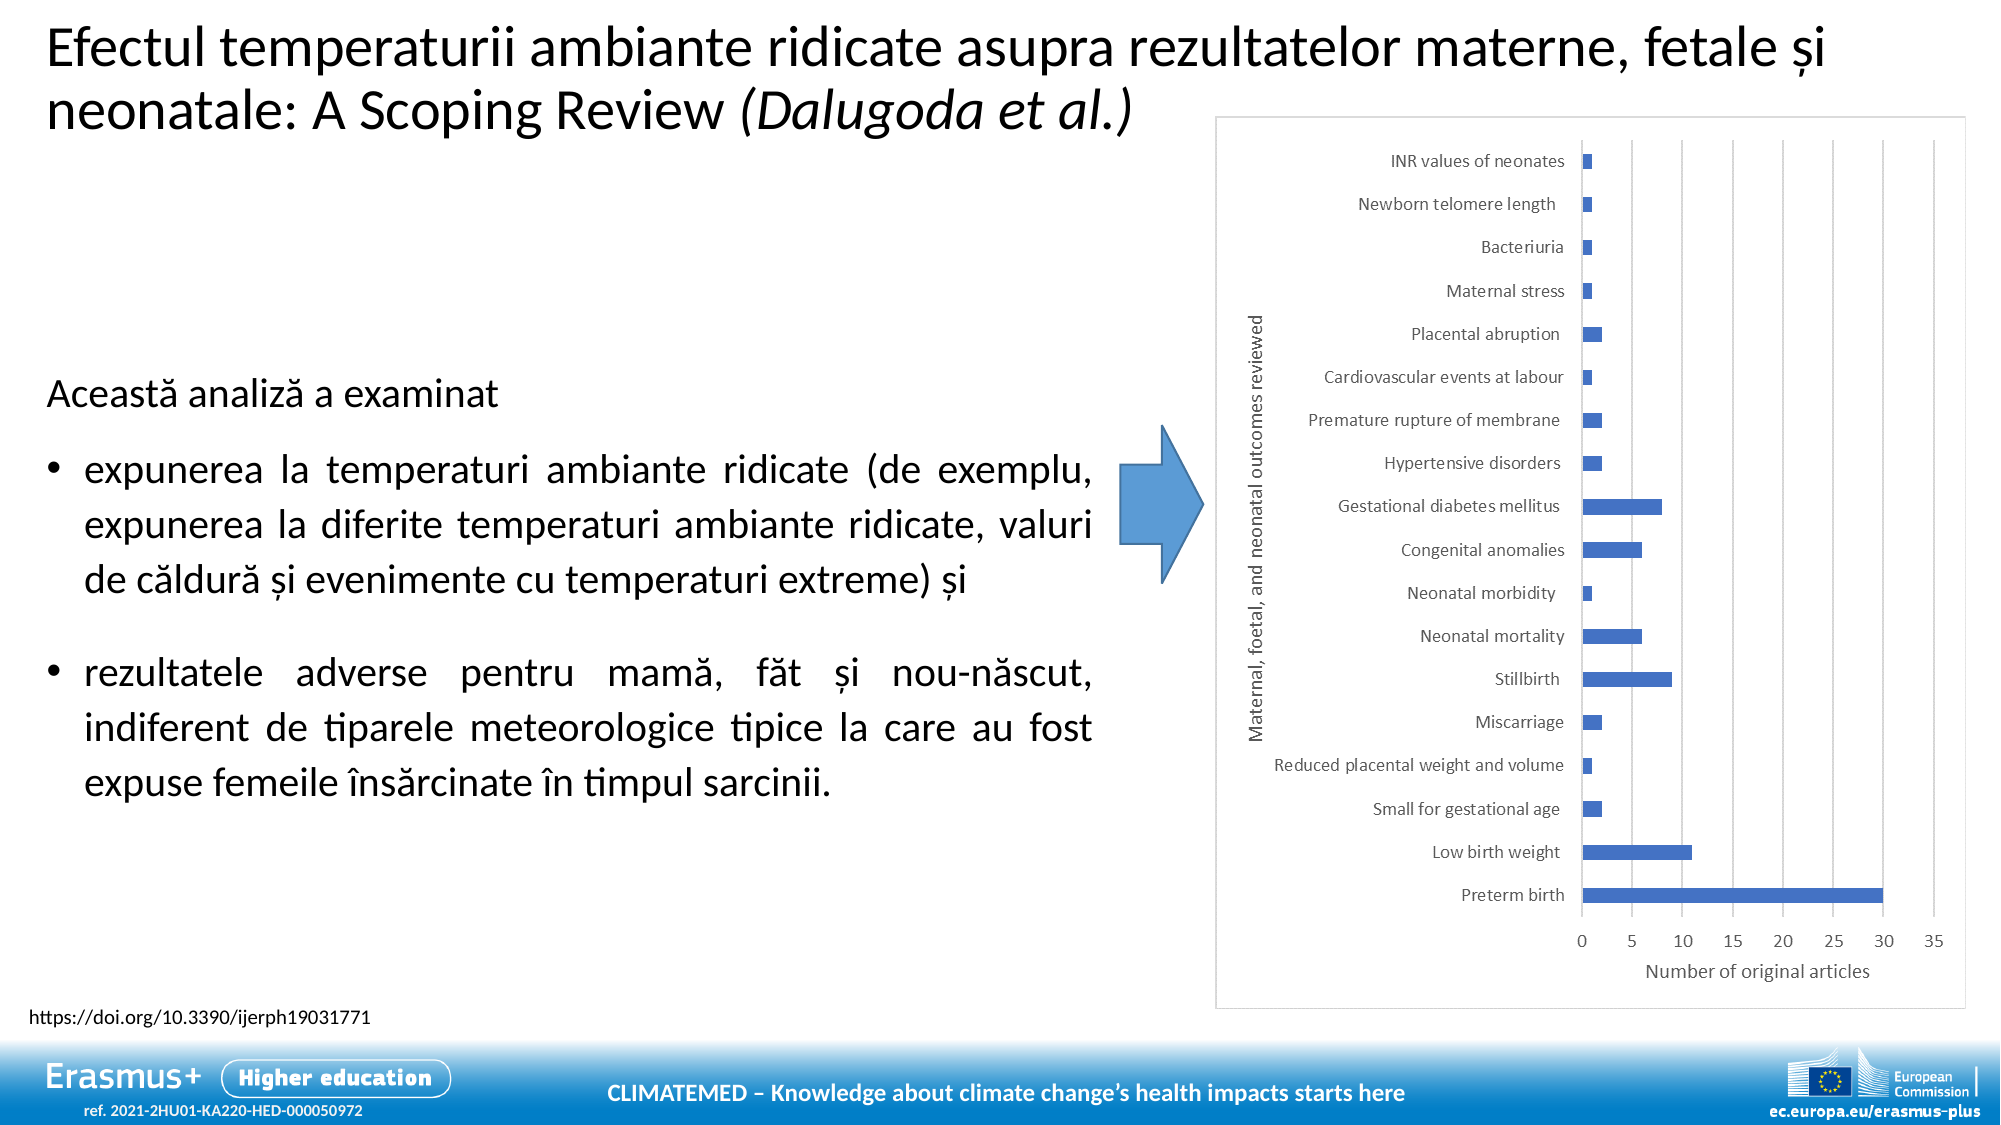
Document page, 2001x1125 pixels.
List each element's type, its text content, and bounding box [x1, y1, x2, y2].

list Această analiză a examinat expunerea la temperaturi ambiante ridicate (de exemplu, expunerea la diferite temperaturi ambiante ridicate, valuri de căldură și evenimente cu temperaturi extreme) și rezultatele adverse pentru mamă, făt și nou-născut, indiferent de tiparele meteorologice tipice la care au fost expuse femeile însărcinate în timpul sarcinii. [31, 353, 1109, 1035]
title Efectul temperaturii ambiante ridicate asupra rezultatelor materne, fetale și neonatale: A Scoping Review (Dalugoda et al.) [31, 0, 1984, 159]
text_box https://doi.org/10.3390/ijerph19031771 [14, 996, 1027, 1037]
text_box [1119, 424, 1205, 585]
picture [0, 116, 2000, 1125]
